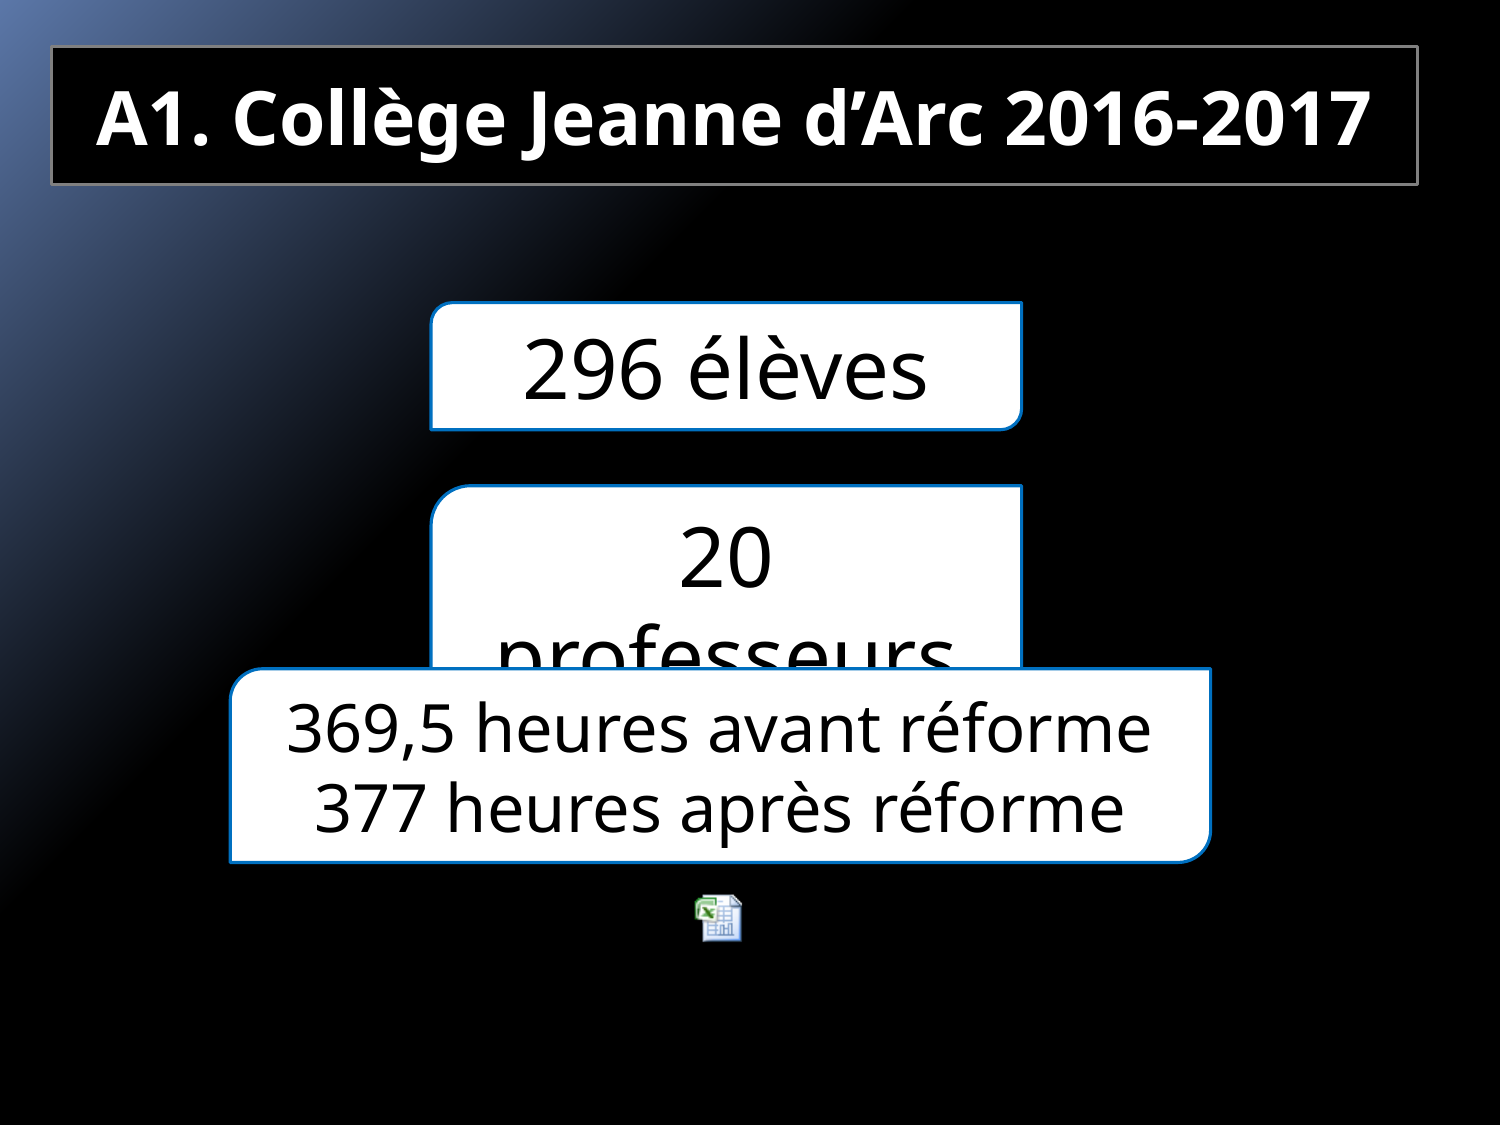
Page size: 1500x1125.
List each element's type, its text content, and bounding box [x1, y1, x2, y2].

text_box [643, 892, 795, 1021]
text_box A1. Collège Jeanne d’Arc 2016-2017 [50, 45, 1419, 186]
text_box 20 professeurs [429, 484, 1024, 667]
text_box 369,5 heures avant réforme 377 heures après réforme [228, 667, 1213, 865]
text_box 296 élèves [429, 301, 1024, 432]
